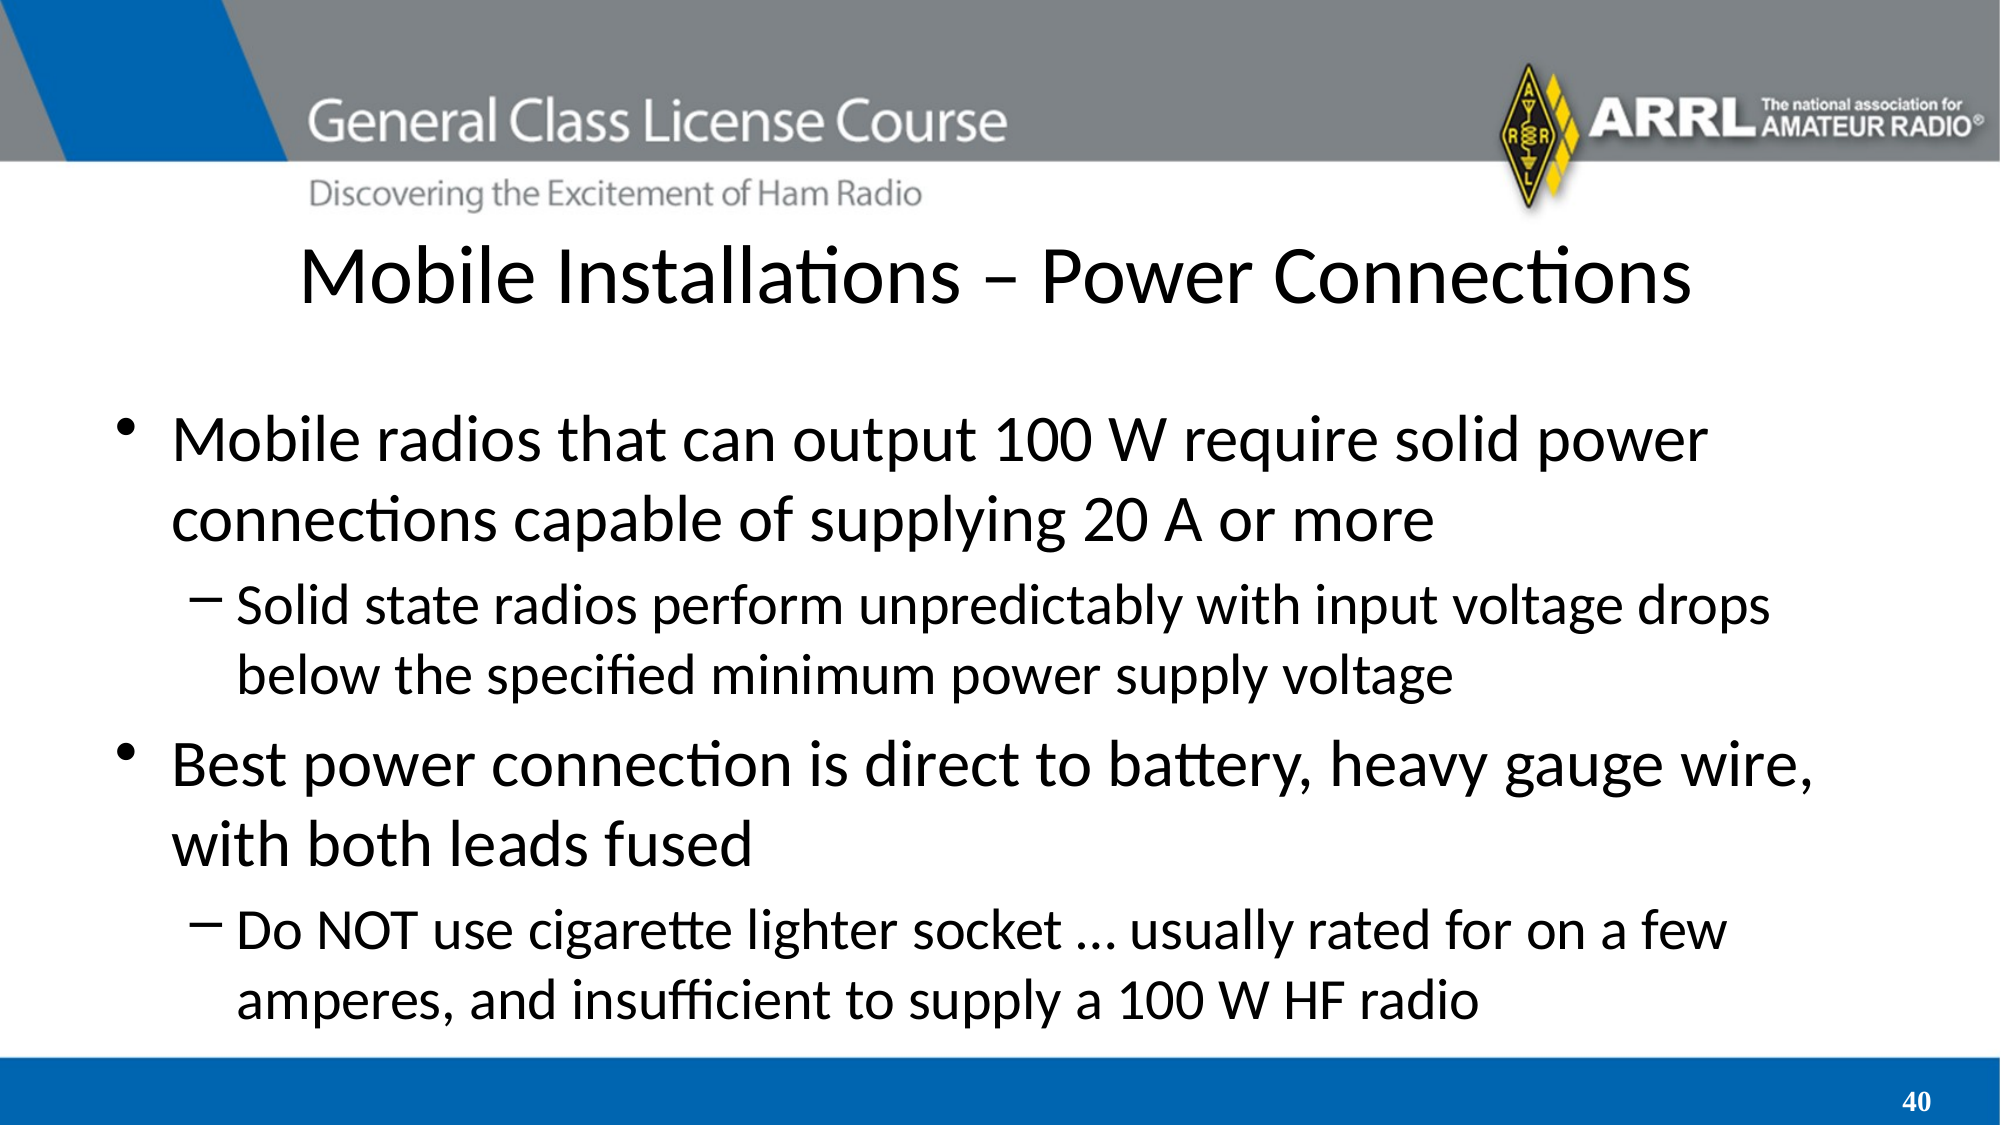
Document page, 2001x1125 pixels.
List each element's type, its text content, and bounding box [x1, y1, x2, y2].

picture [0, 0, 2001, 1125]
list Mobile radios that can output 100 W require solid power connections capable of supplying 20 A or more Solid state radios perform unpredictably with input voltage drops below the specified minimum power supply voltage Best power connection is direct to battery, heavy gauge wire, with both leads fused Do NOT use cigarette lighter socket … usually rated for on a few amperes, and insufficient to supply a 100 W HF radio [99, 387, 1900, 1075]
title Mobile Installations – Power Connections [96, 212, 1897, 356]
